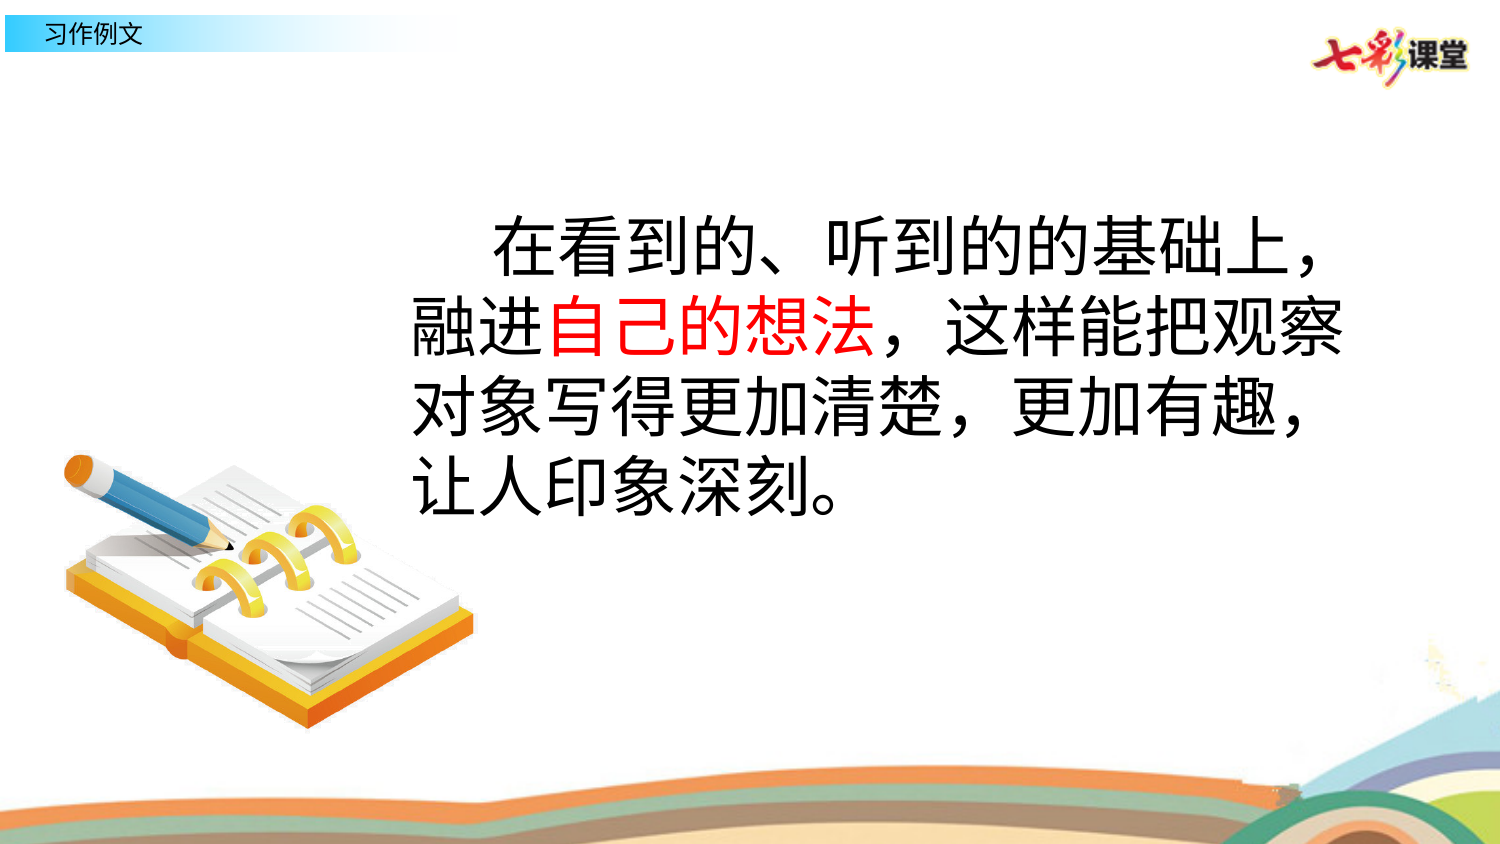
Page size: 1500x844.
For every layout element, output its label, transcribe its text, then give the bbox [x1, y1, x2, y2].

picture [1308, 14, 1477, 95]
picture [0, 366, 1500, 844]
text_box 在看到的、听到的的基础上，融进自己的想法，这样能把观察对象写得更加清楚，更加有趣，让人印象深刻。 [395, 197, 1416, 532]
